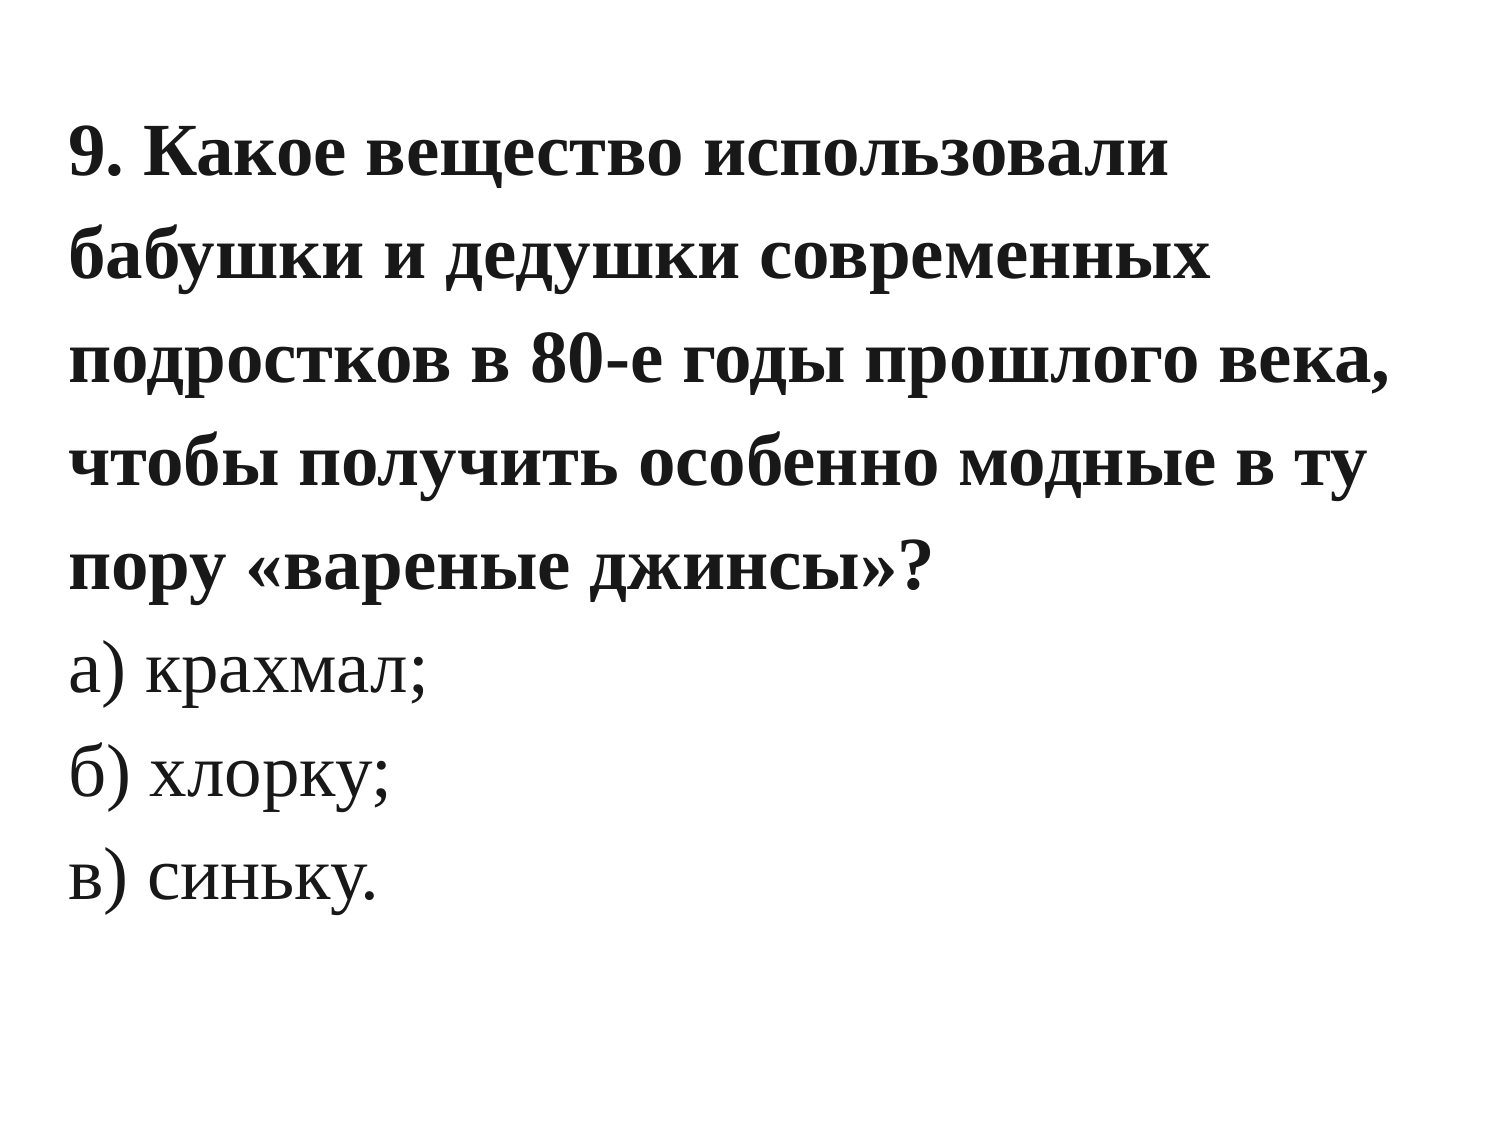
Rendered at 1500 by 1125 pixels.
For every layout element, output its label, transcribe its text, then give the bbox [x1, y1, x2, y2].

title 9. Какое вещество использовали бабушки и дедушки современных подростков в 80-е годы прошлого века, чтобы получить особенно модные в ту пору «вареные джинсы»? а) крахмал; б) хлорку; в) синьку. [53, 45, 1471, 1047]
